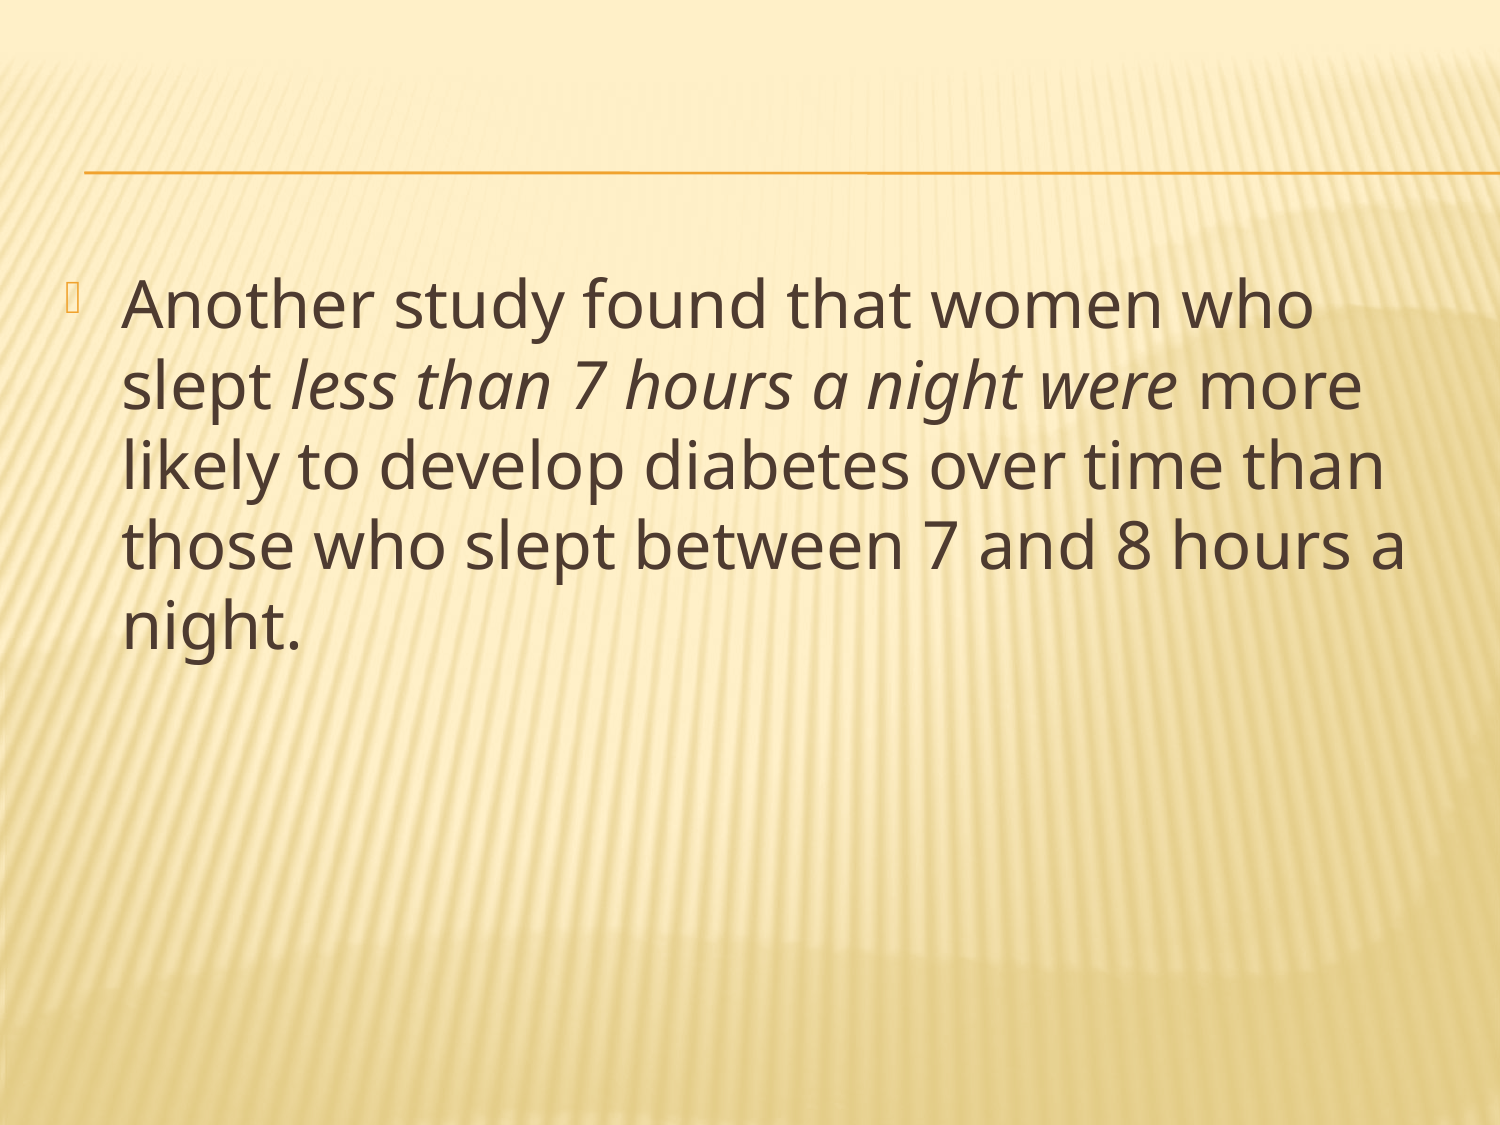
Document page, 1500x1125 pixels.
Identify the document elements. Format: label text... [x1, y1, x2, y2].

list Another study found that women who slept less than 7 hours a night were more likely to develop diabetes over time than those who slept between 7 and 8 hours a night. [50, 254, 1475, 998]
